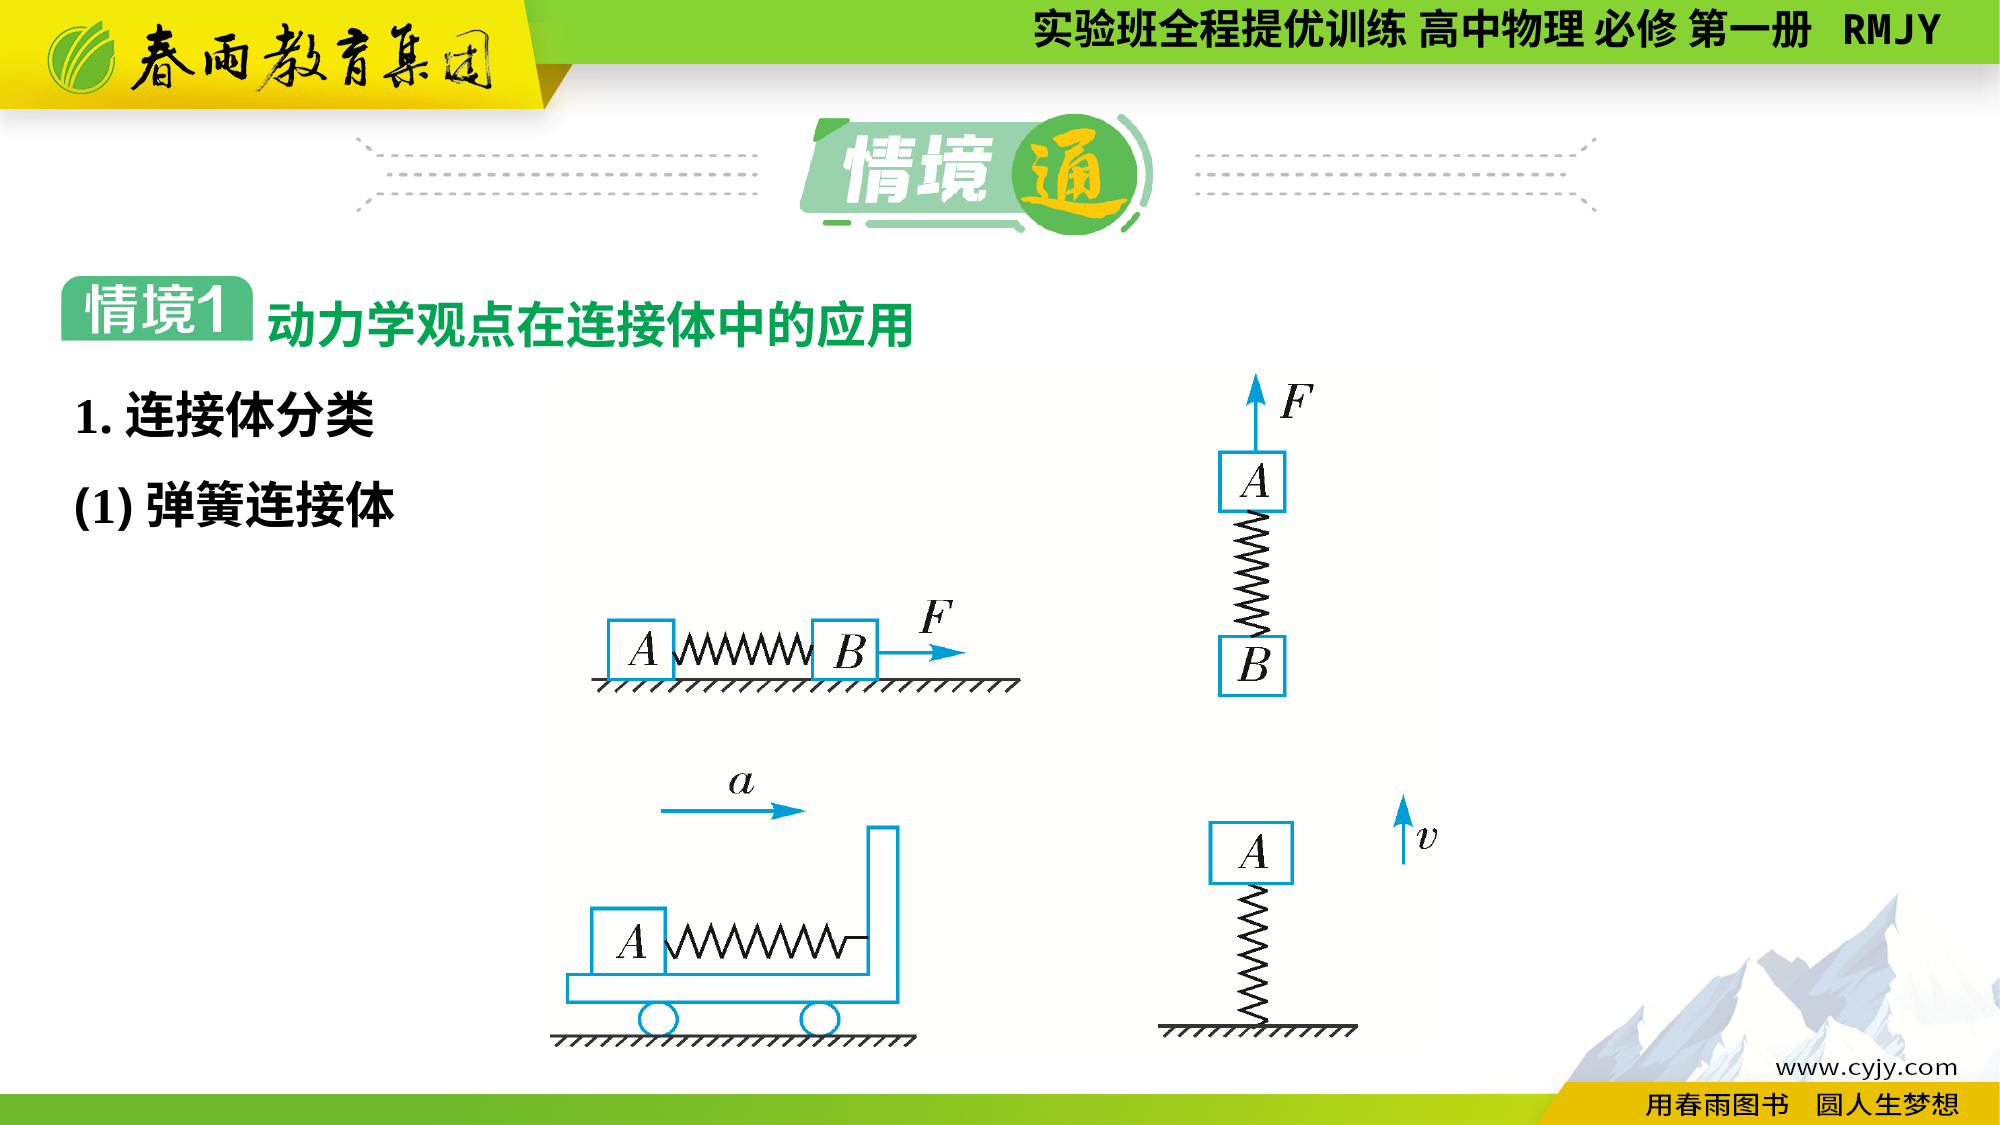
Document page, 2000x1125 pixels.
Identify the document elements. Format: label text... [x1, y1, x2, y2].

list 动力学观点在连接体中的应用 1.连接体分类 (1)弹簧连接体 [59, 255, 1944, 544]
picture [0, 0, 2000, 1125]
